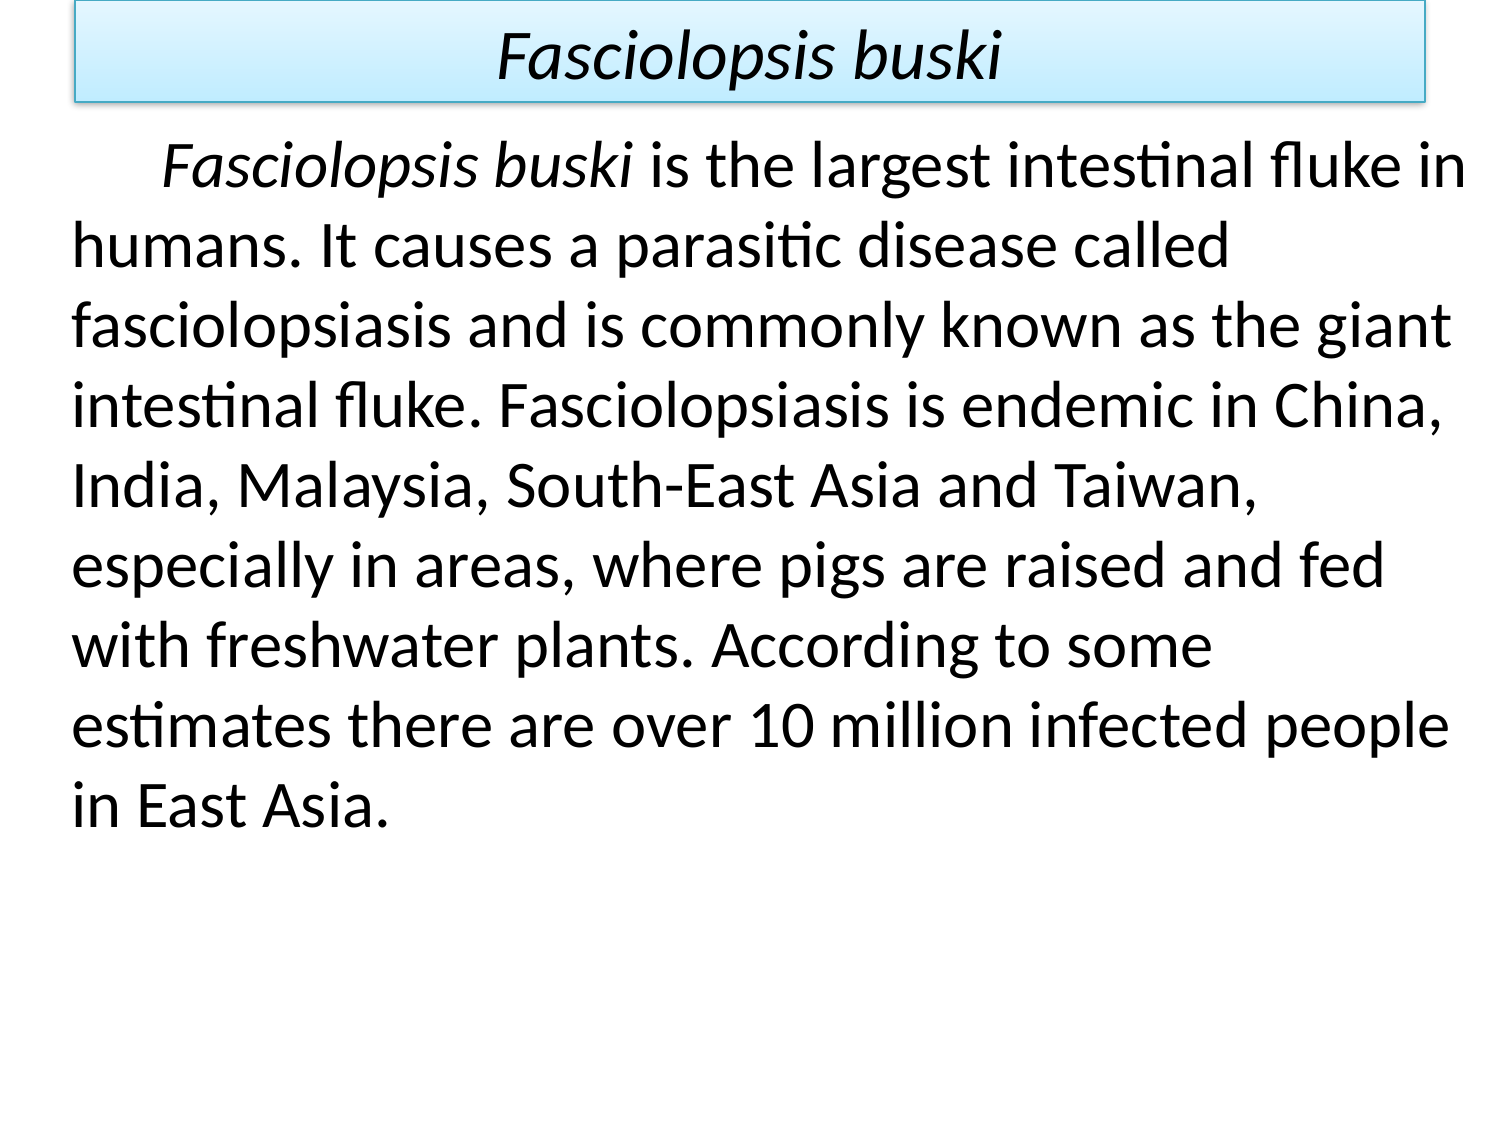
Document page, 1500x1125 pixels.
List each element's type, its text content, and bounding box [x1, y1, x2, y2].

title Fasciolopsis buski [74, 0, 1426, 103]
list Fasciolopsis buski is the largest intestinal fluke in humans. It causes a parasitic disease called fasciolopsiasis and is commonly known as the giant intestinal fluke. Fasciolopsiasis is endemic in China, India, Malaysia, South-East Asia and Taiwan, especially in areas, where pigs are raised and fed with freshwater plants. According to some estimates there are over 10 million infected people in East Asia. [0, 113, 1500, 1005]
